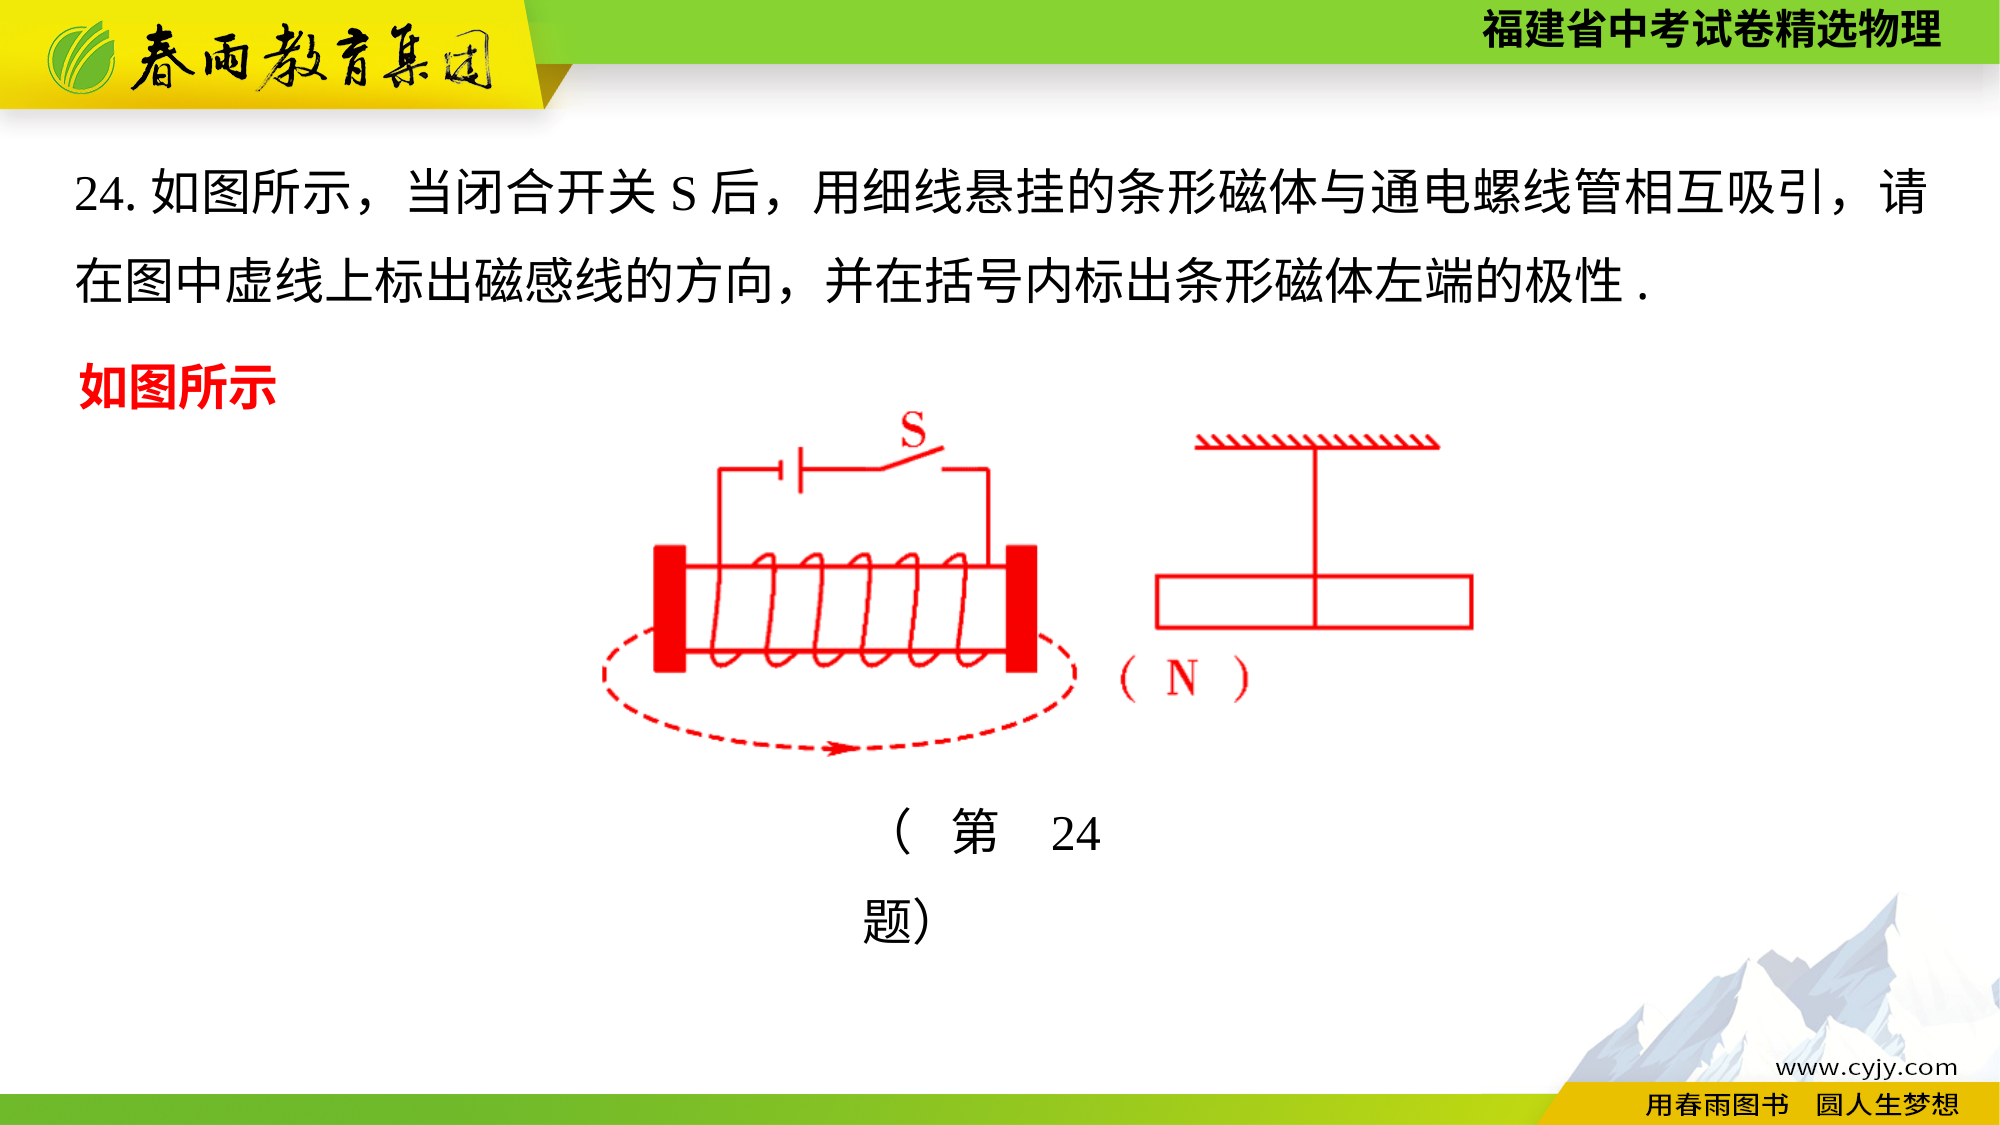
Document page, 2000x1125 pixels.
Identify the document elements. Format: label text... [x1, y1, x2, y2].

list 24.如图所示，当闭合开关S后，用细线悬挂的条形磁体与通电螺线管相互吸引，请在图中虚线上标出磁感线的方向，并在括号内标出条形磁体左端的极性. [59, 122, 1944, 308]
picture [0, 0, 2000, 1125]
text_box （第24题） [847, 776, 1128, 868]
text_box 如图所示 [63, 318, 294, 424]
